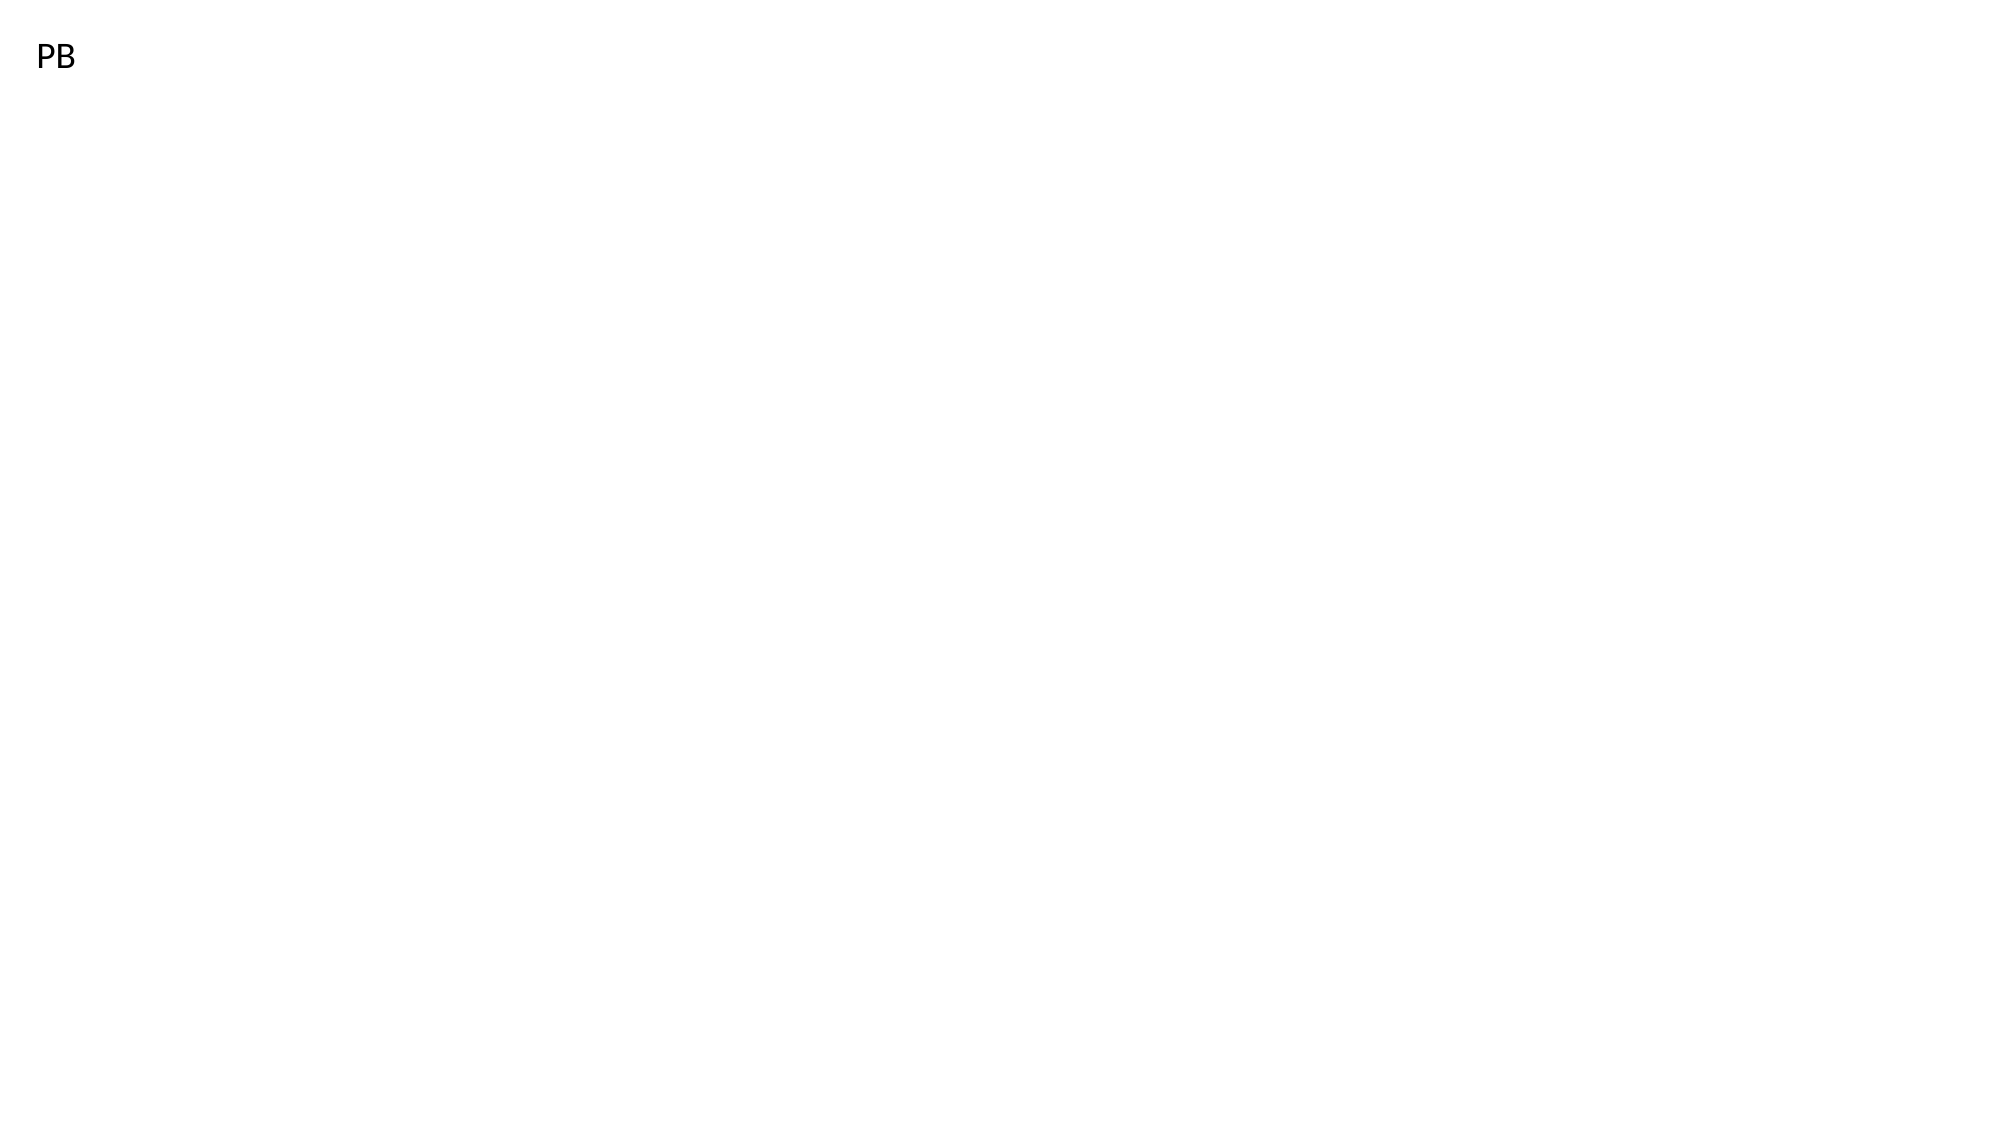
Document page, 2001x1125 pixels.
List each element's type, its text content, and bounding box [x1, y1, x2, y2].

text_box PB [21, 23, 1444, 83]
